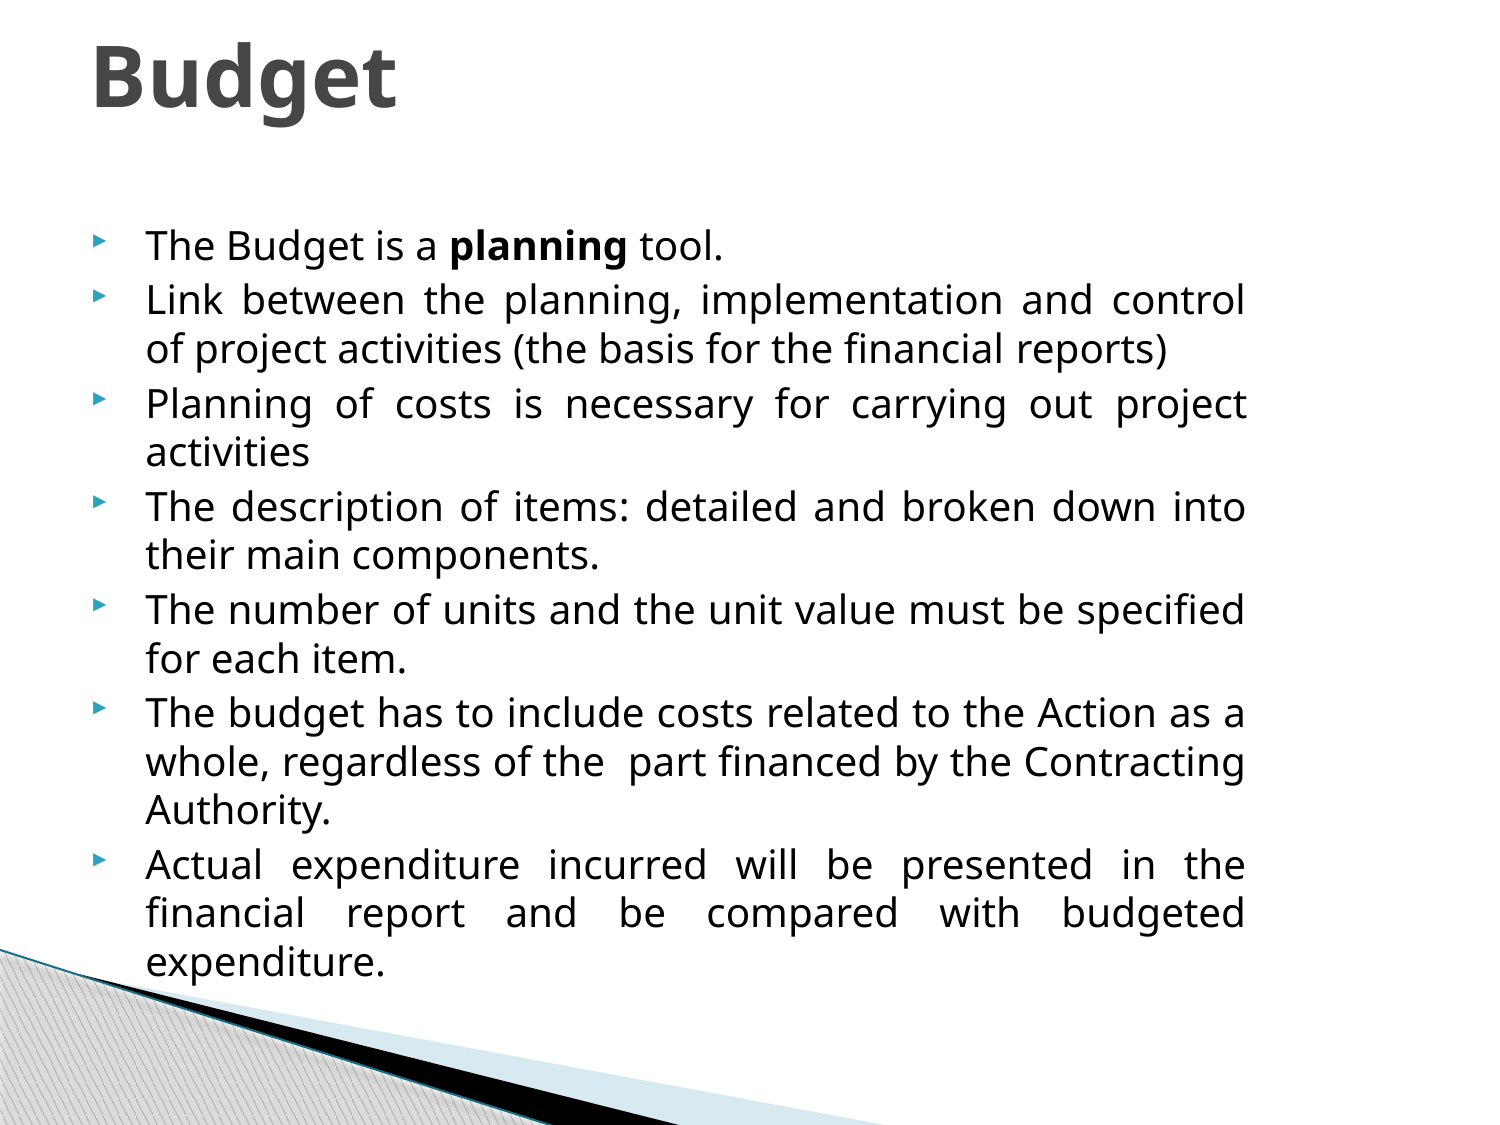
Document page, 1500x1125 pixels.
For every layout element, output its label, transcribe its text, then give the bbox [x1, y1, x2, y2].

title Budget [75, 12, 1263, 135]
list The Budget is a planning tool. Link between the planning, implementation and control of project activities (the basis for the financial reports) Planning of costs is necessary for carrying out project activities The description of items: detailed and broken down into their main components. The number of units and the unit value must be specified for each item. The budget has to include costs related to the Action as a whole, regardless of the part financed by the Contracting Authority. Actual expenditure incurred will be presented in the financial report and be compared with budgeted expenditure. [75, 212, 1263, 1008]
